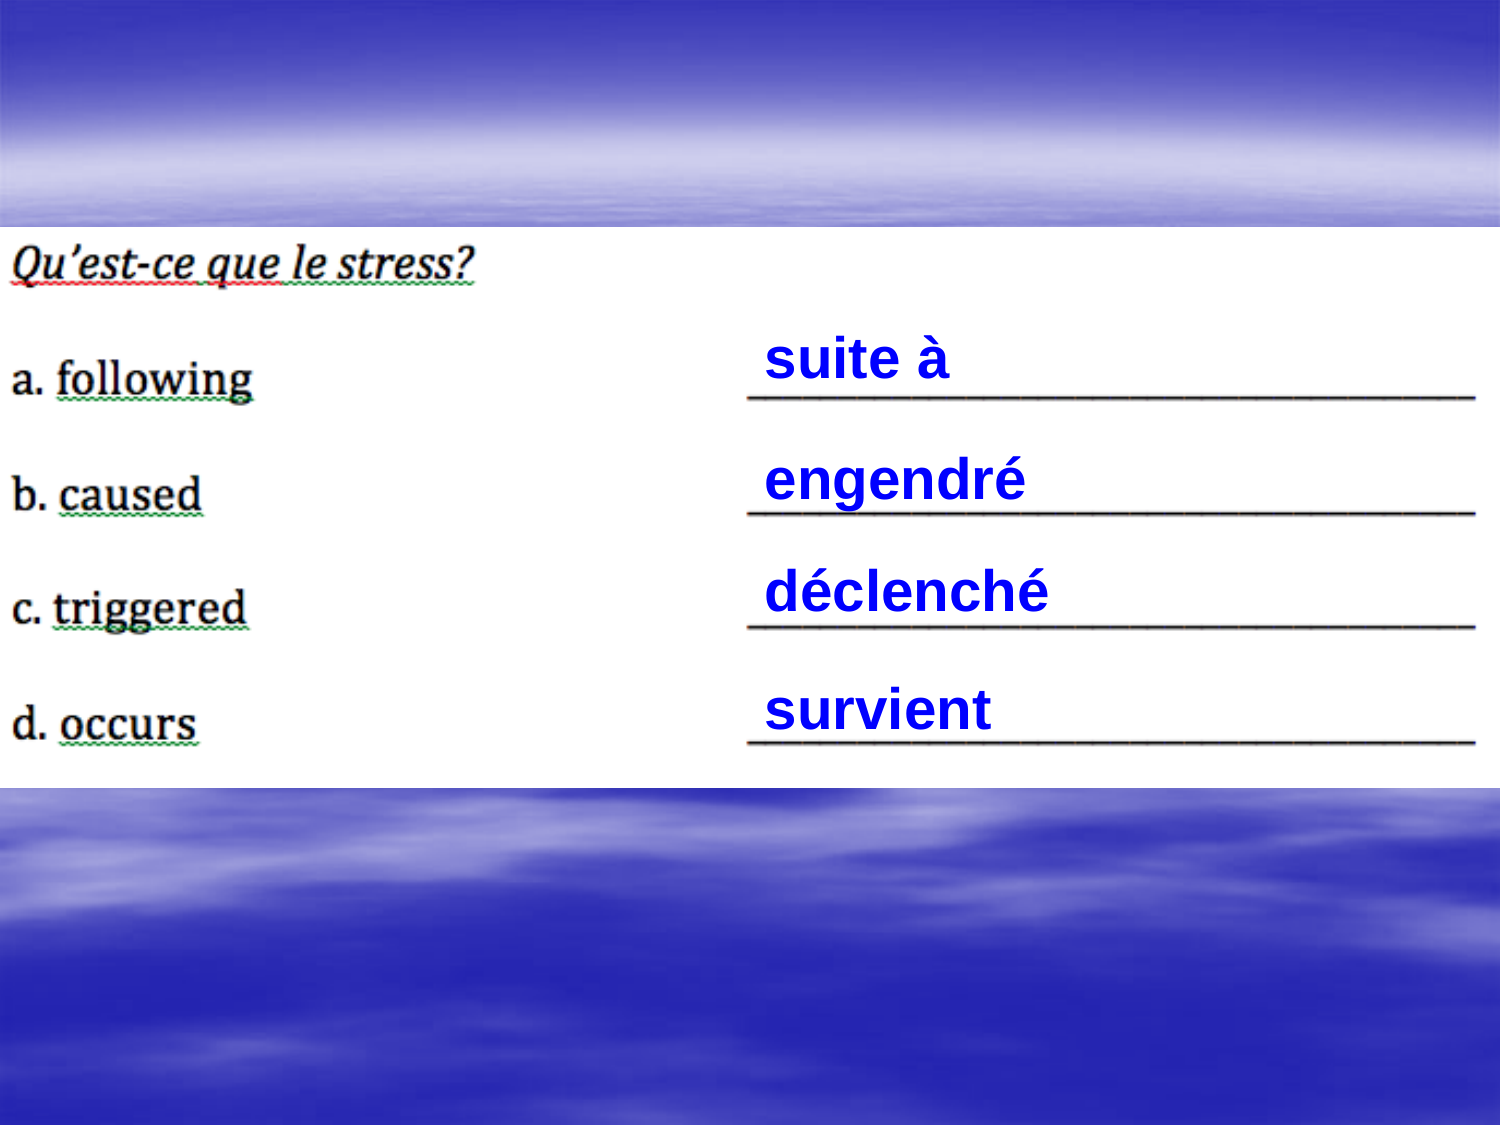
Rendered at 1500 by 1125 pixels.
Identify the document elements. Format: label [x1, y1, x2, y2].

picture [0, 226, 1500, 788]
